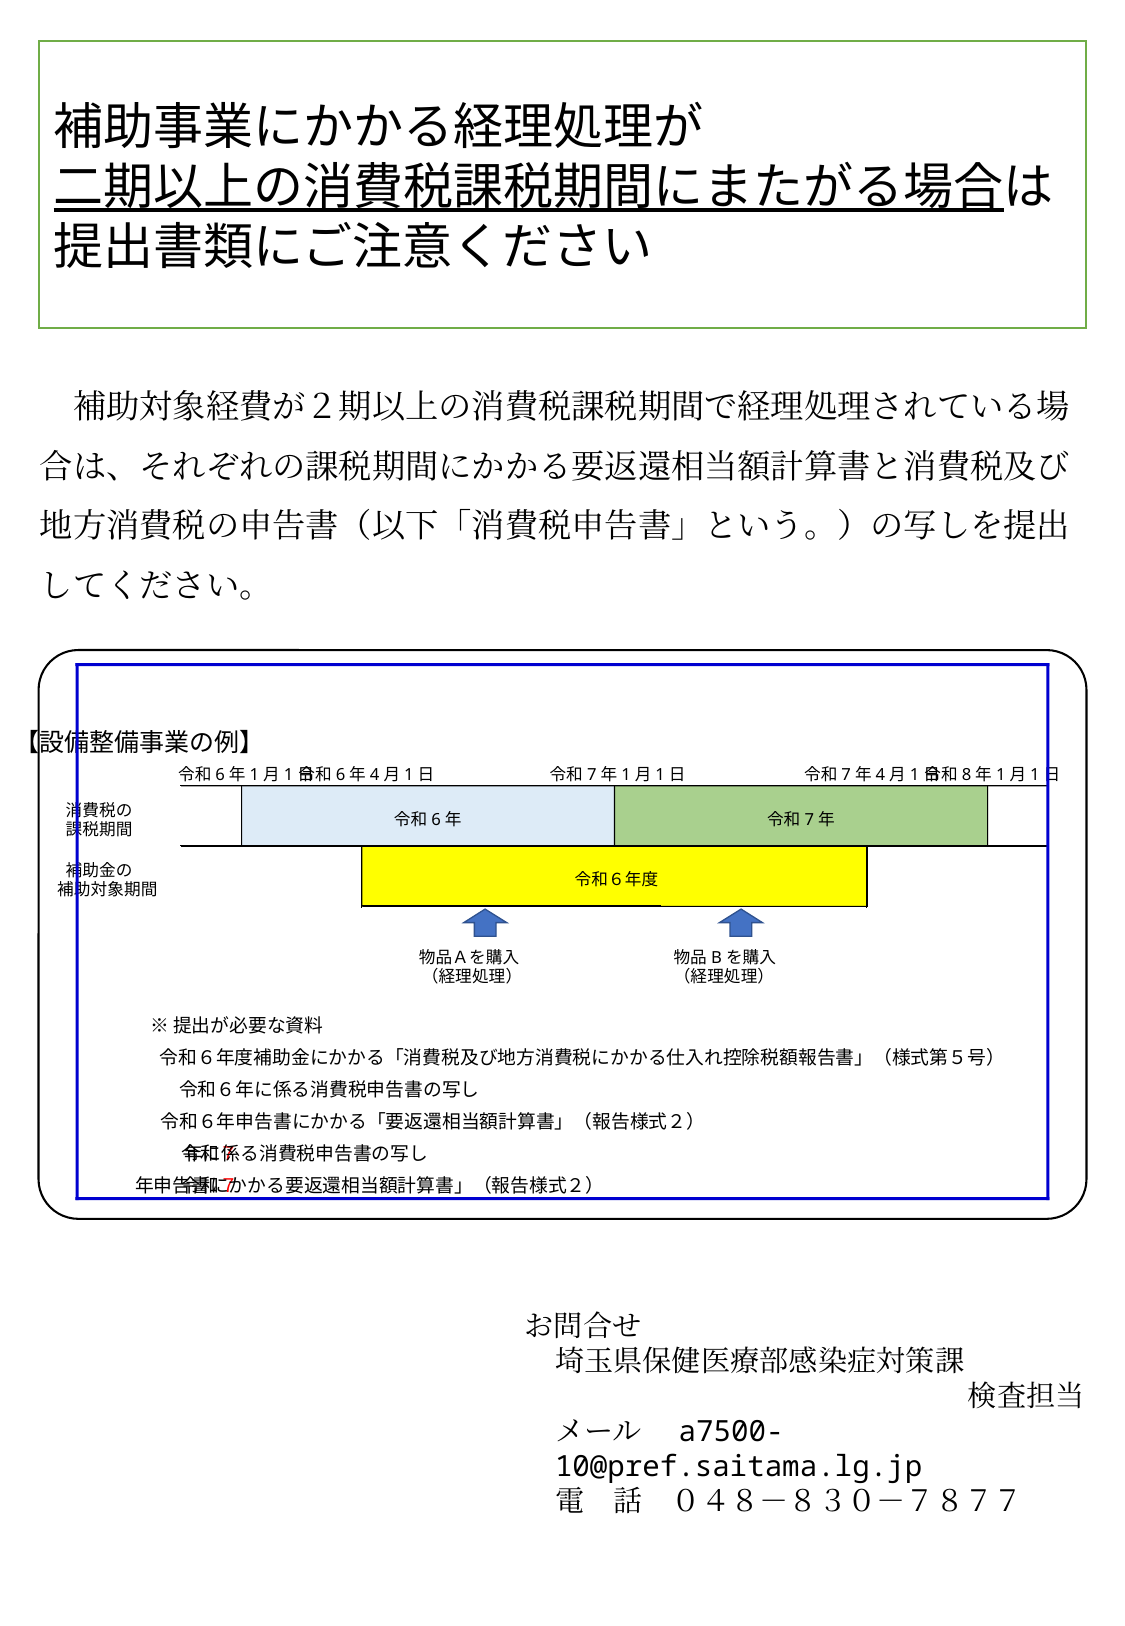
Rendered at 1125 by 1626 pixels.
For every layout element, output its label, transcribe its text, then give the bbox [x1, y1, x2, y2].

list 補助対象経費が２期以上の消費税課税期間で経理処理されている場合は、それぞれの課税期間にかかる要返還相当額計算書と消費税及び地方消費税の申告書（以下「消費税申告書」という。）の写しを提出してください。 お問合せ 埼玉県保健医療部感染症対策課 検査担当 メール a7500-10@pref.saitama.lg.jp 電 話 ０４８－８３０－７８７７ [24, 357, 1100, 1602]
text_box [37, 648, 1088, 1220]
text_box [75, 662, 1050, 1201]
title 補助事業にかかる経理処理が 二期以上の消費税課税期間にまたがる場合は 提出書類にご注意ください [38, 40, 1087, 329]
